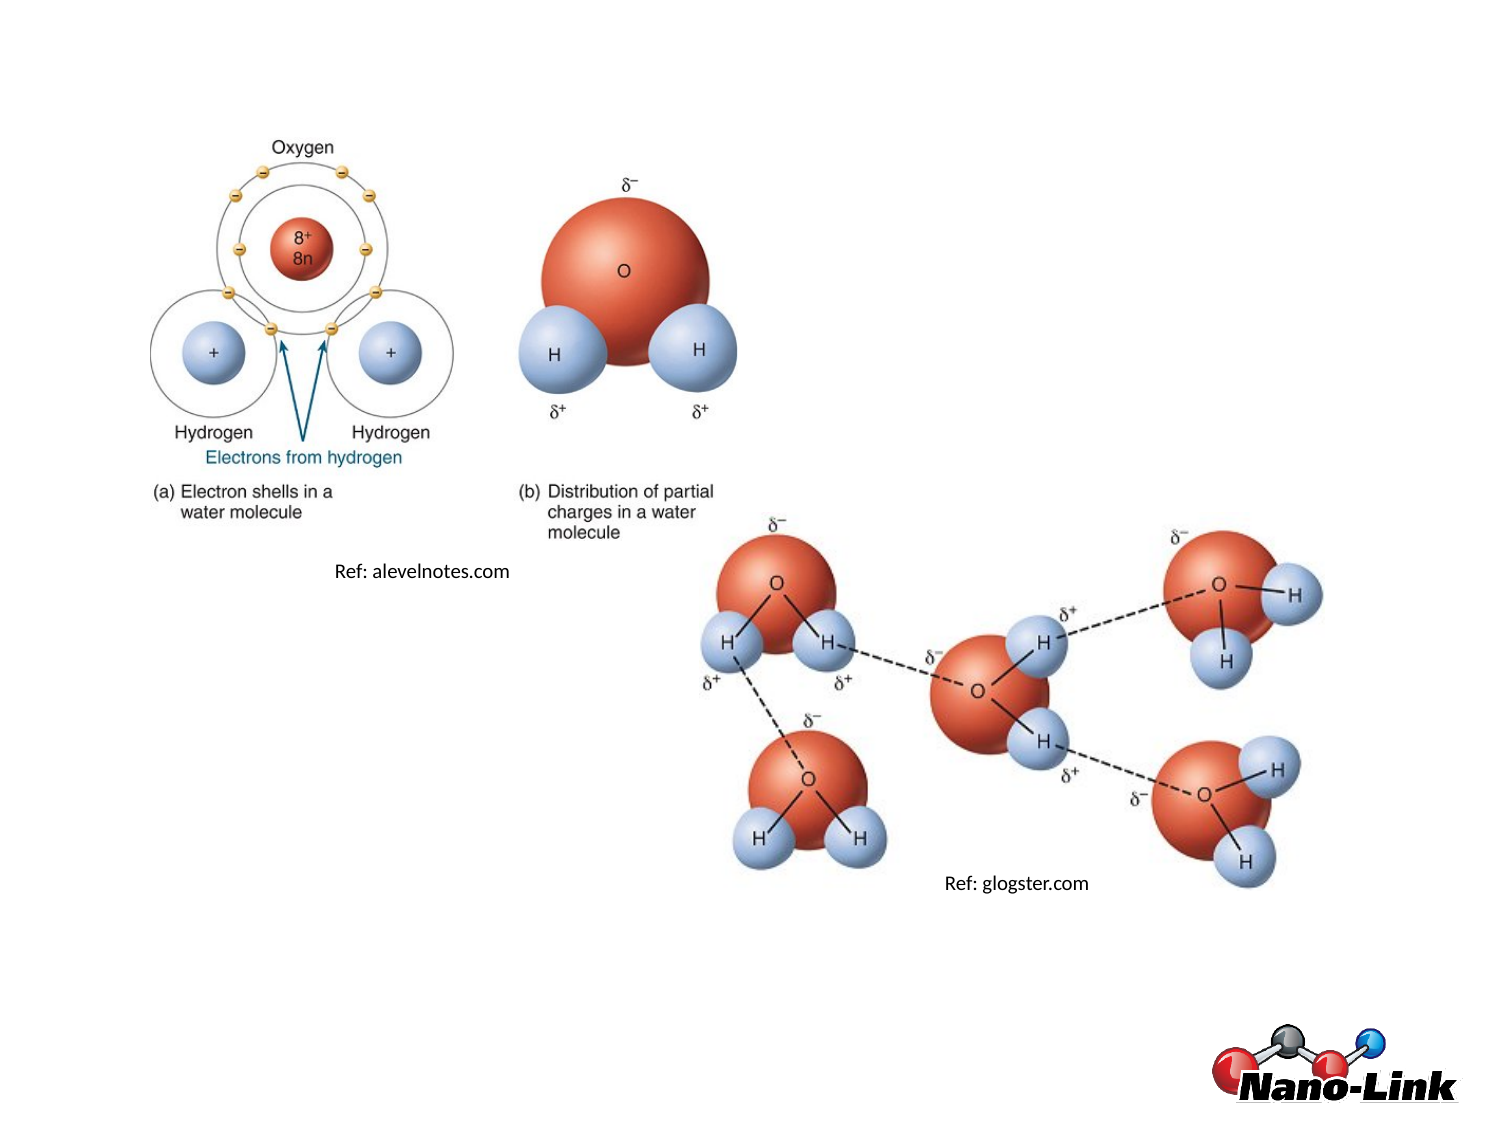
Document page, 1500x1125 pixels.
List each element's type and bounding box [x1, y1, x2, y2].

picture [1212, 1024, 1463, 1103]
text_box [699, 512, 1326, 904]
text_box [149, 137, 738, 591]
